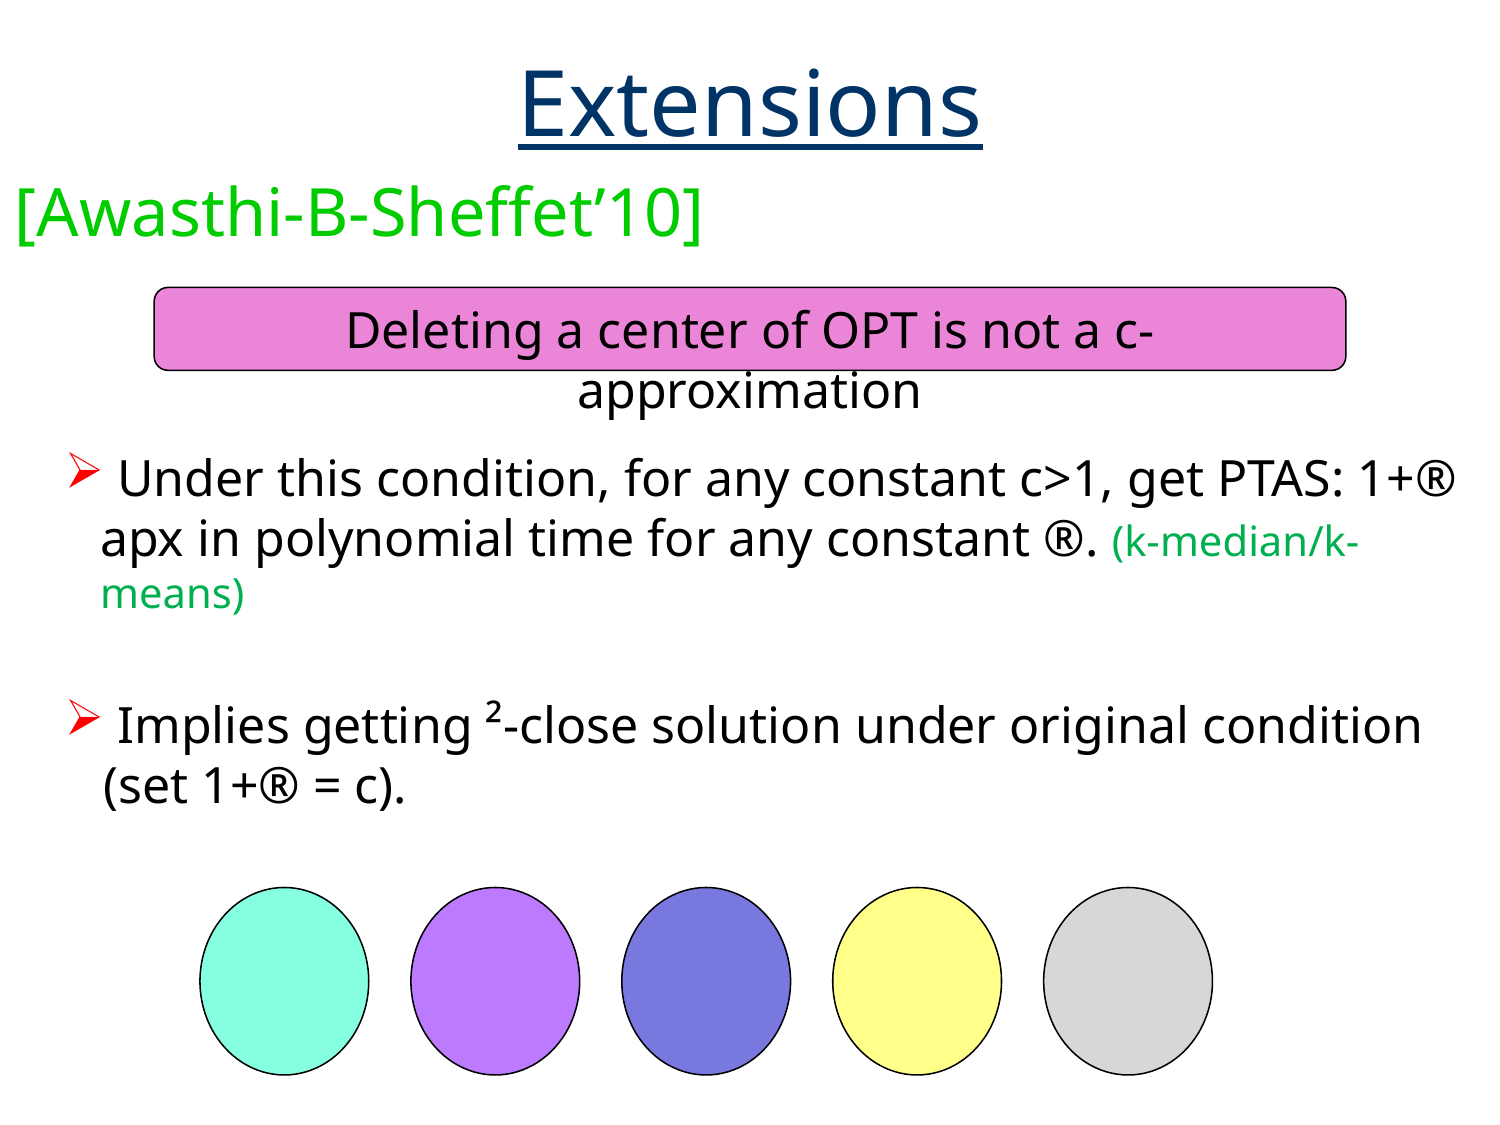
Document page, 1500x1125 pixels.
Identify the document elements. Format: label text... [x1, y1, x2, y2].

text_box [199, 887, 1213, 1076]
text_box Under this condition, for any constant c>1, get PTAS: 1+® apx in polynomial time for any constant ®. (k-median/k-means) Implies getting ²-close solution under original condition (set 1+® = c). [49, 439, 1475, 822]
text_box [Awasthi-B-Sheffet’10] [0, 162, 1500, 263]
text_box Deleting a center of OPT is not a c-approximation [154, 287, 1346, 371]
title Extensions [0, 24, 1500, 162]
